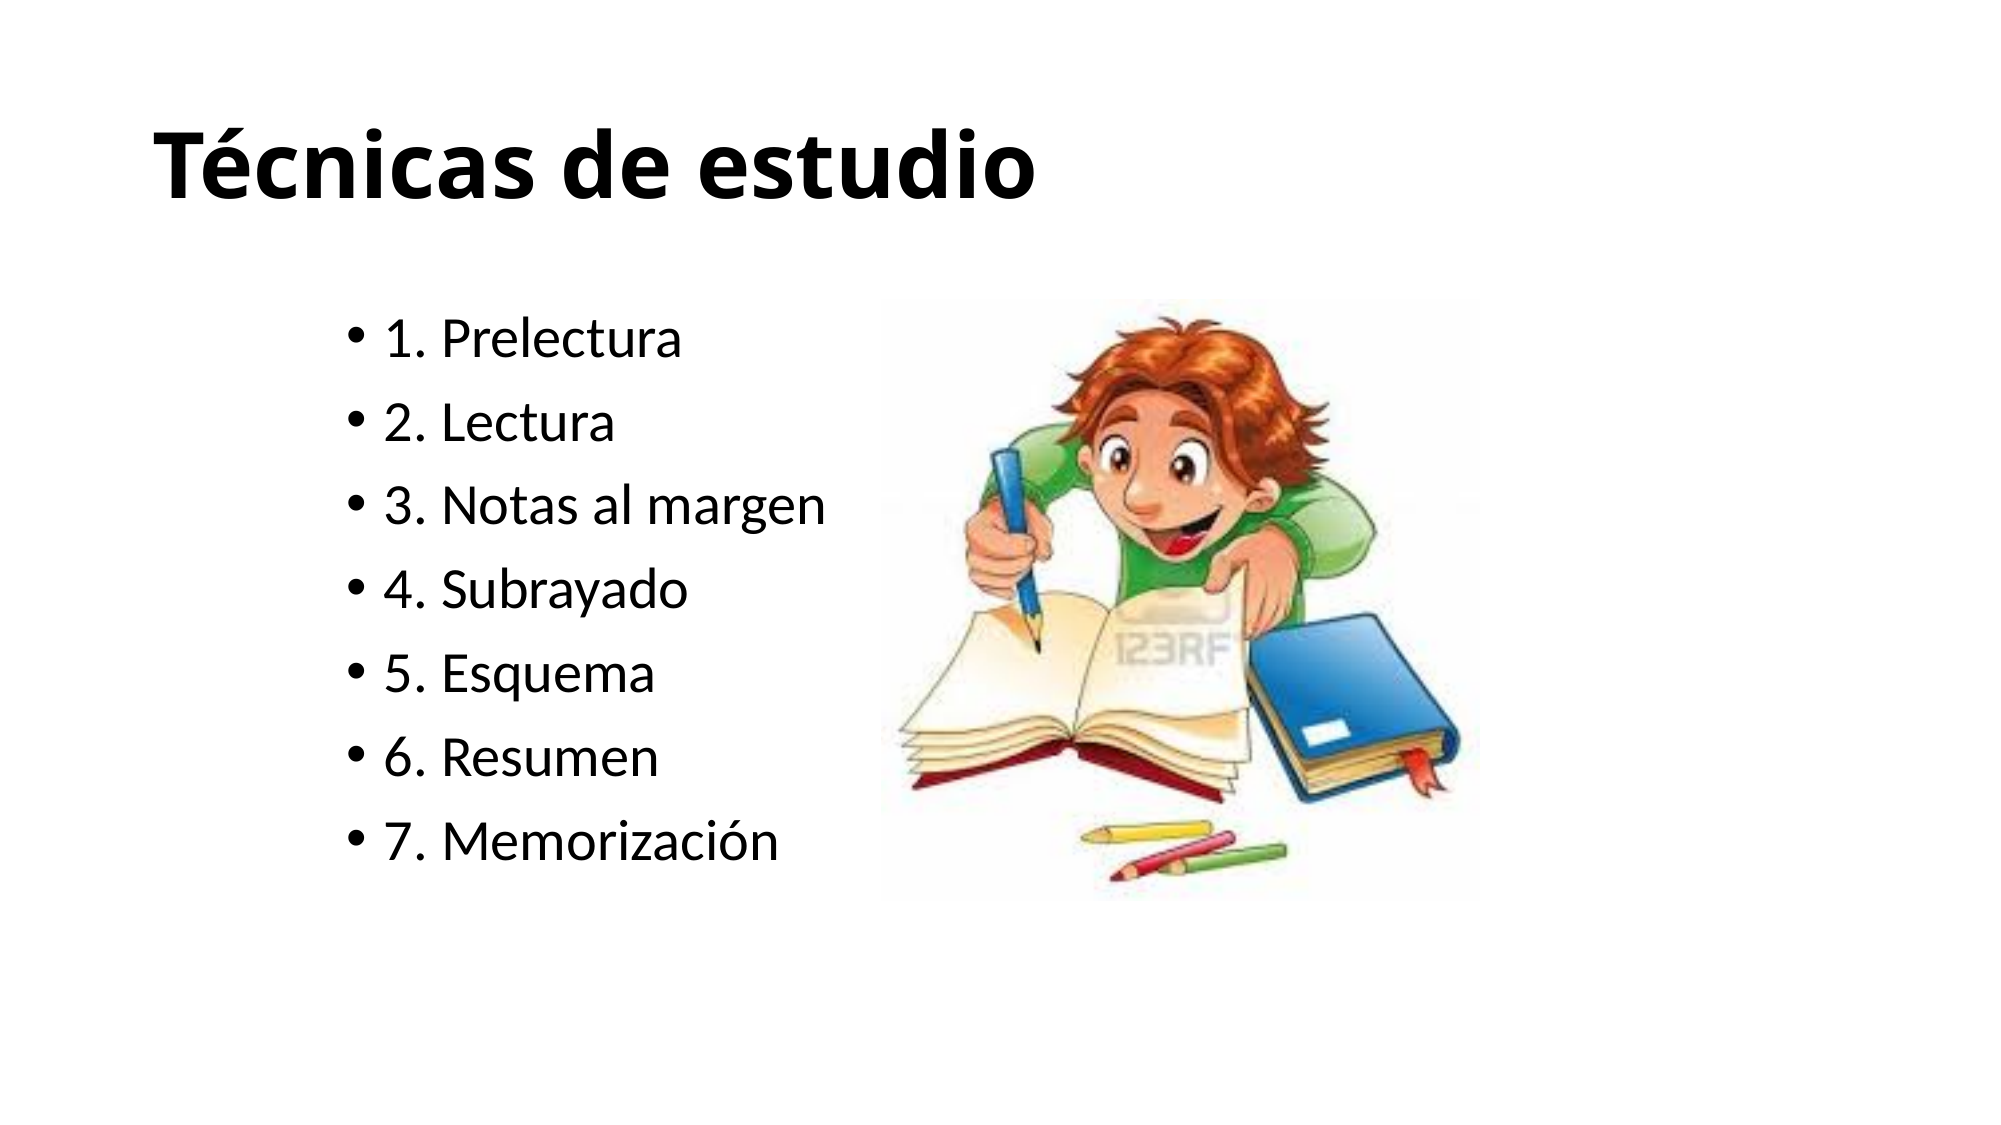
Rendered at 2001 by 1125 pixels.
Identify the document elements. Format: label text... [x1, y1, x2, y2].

list 1. Prelectura 2. Lectura 3. Notas al margen 4. Subrayado 5. Esquema 6. Resumen 7. Memorización [331, 299, 1863, 1014]
picture [881, 299, 1480, 901]
title Técnicas de estudio [137, 59, 1863, 278]
